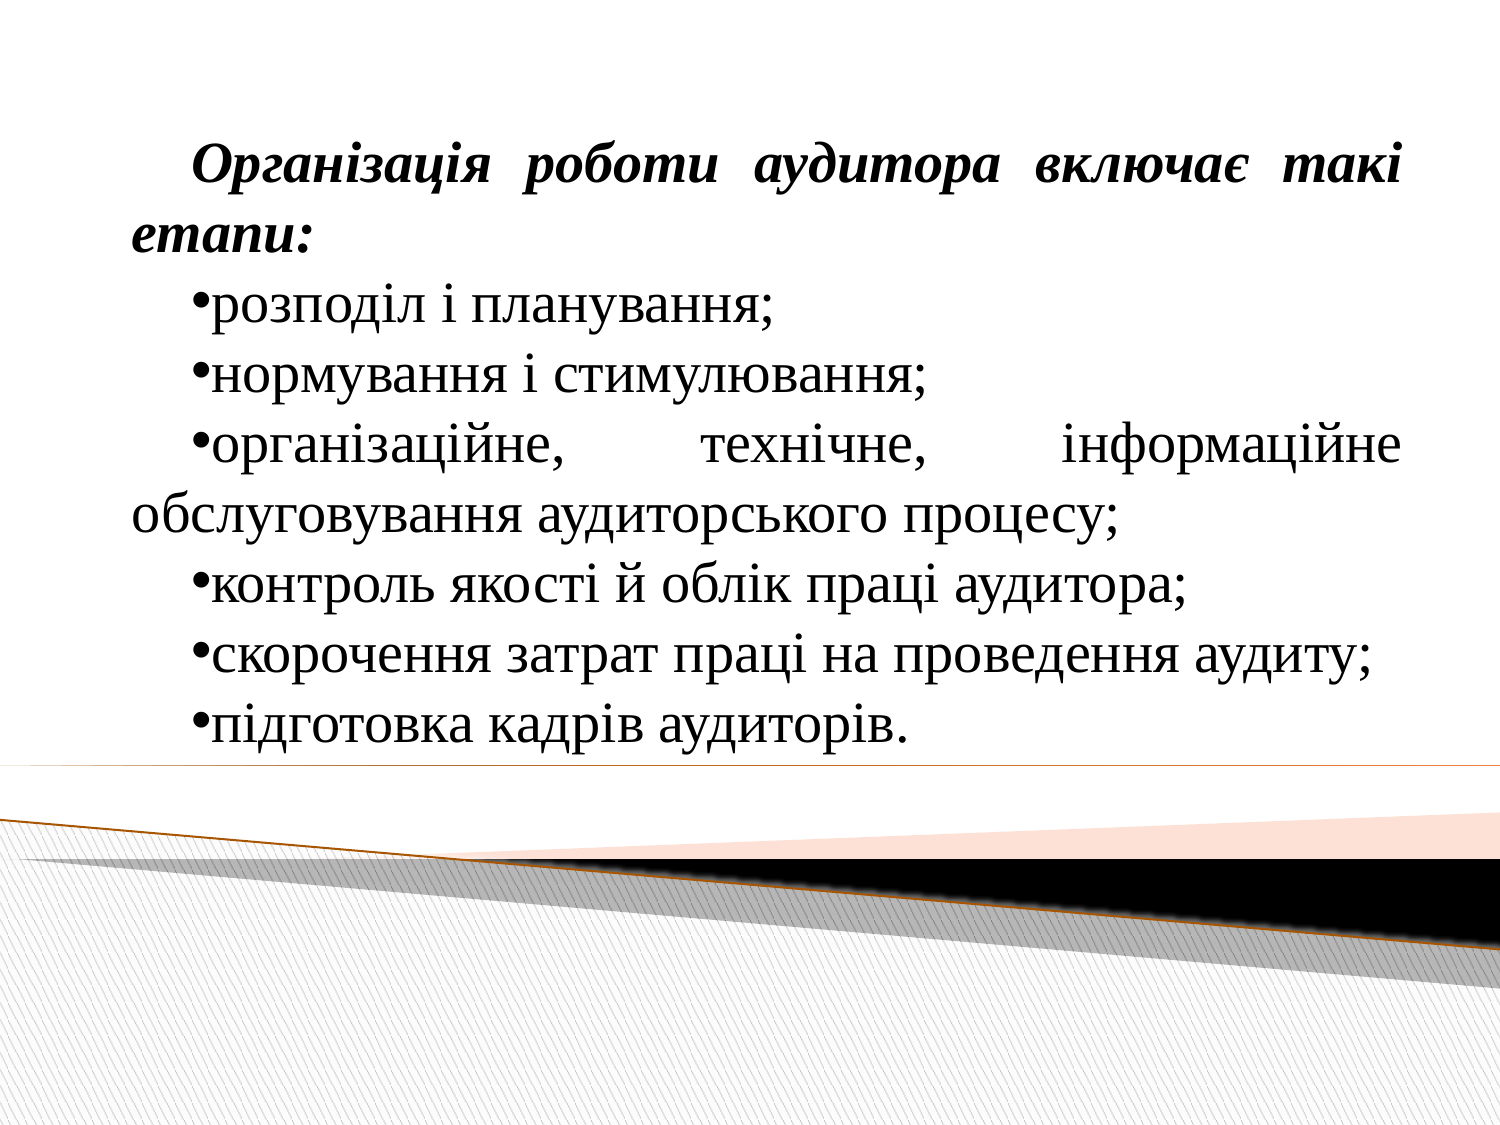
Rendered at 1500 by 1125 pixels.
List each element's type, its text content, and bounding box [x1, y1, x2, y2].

text_box Організація роботи аудитора включає такі етапи: розподіл і планування; нормування і стимулювання; організаційне, технічне, інформаційне обслуговування аудиторського процесу; контроль якості й облік праці аудитора; скорочення затрат праці на проведення аудиту; підготовка кадрів аудиторів. [117, 117, 1418, 762]
